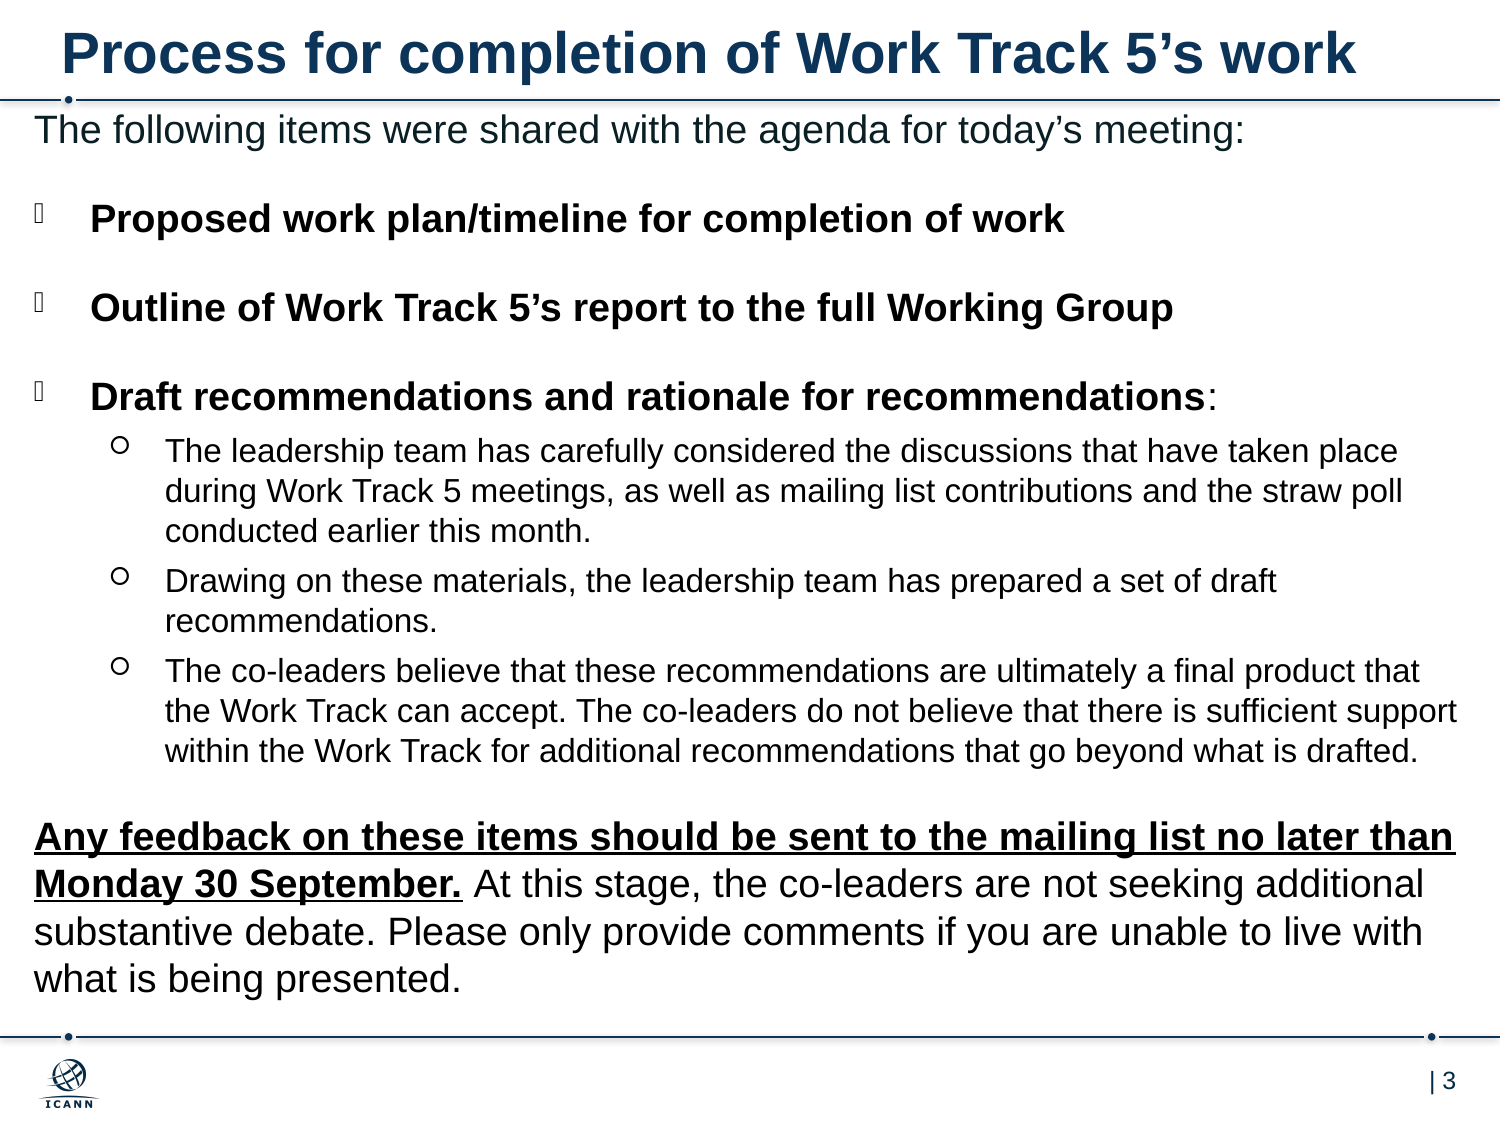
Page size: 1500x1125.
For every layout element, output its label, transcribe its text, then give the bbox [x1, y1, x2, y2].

picture [38, 1059, 100, 1108]
list The following items were shared with the agenda for today’s meeting: Proposed work plan/timeline for completion of work Outline of Work Track 5’s report to the full Working Group Draft recommendations and rationale for recommendations: The leadership team has carefully considered the discussions that have taken place during Work Track 5 meetings, as well as mailing list contributions and the straw poll conducted earlier this month. Drawing on these materials, the leadership team has prepared a set of draft recommendations. The co-leaders believe that these recommendations are ultimately a final product that the Work Track can accept. The co-leaders do not believe that there is sufficient support within the Work Track for additional recommendations that go beyond what is drafted. Any feedback on these items should be sent to the mailing list no later than Monday 30 September. At this stage, the co-leaders are not seeking additional substantive debate. Please only provide comments if you are unable to live with what is being presented. [33, 103, 1467, 969]
title Process for completion of Work Track 5’s work [61, 7, 1467, 82]
